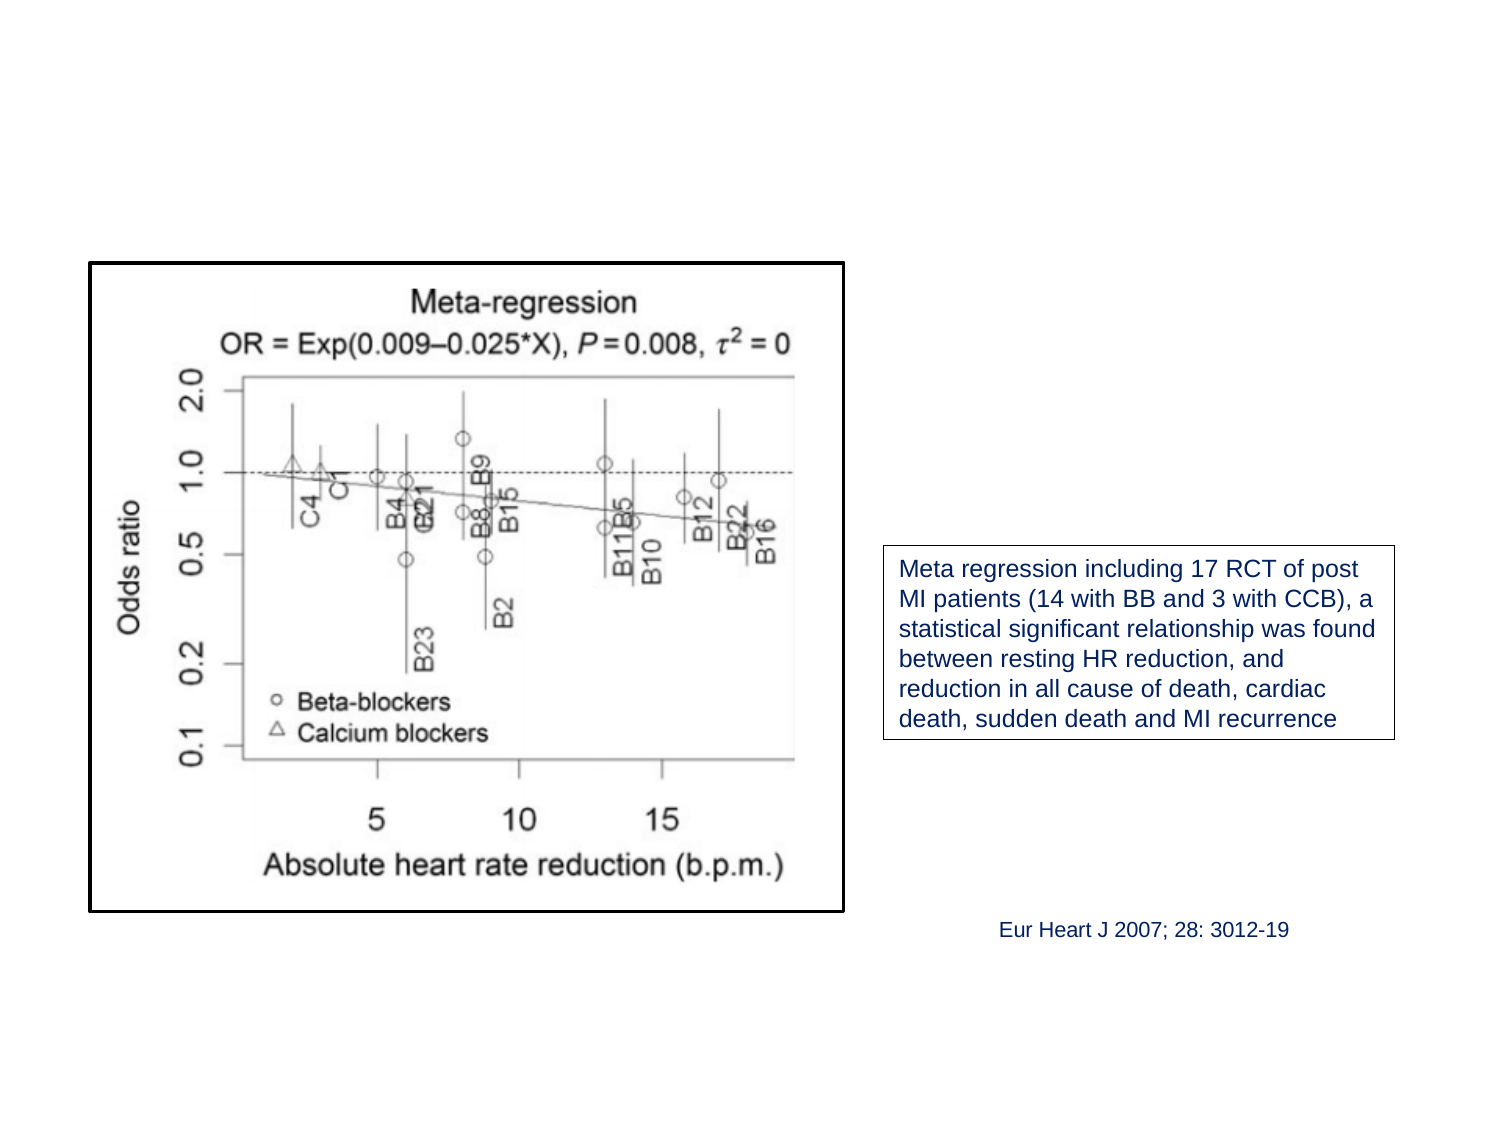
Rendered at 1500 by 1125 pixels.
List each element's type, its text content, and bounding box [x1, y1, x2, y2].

picture [91, 264, 843, 911]
text_box Meta regression including 17 RCT of post MI patients (14 with BB and 3 with CCB), a statistical significant relationship was found between resting HR reduction, and reduction in all cause of death, cardiac death, sudden death and MI recurrence [883, 545, 1395, 740]
text_box Eur Heart J 2007; 28: 3012-19 [984, 907, 1305, 949]
